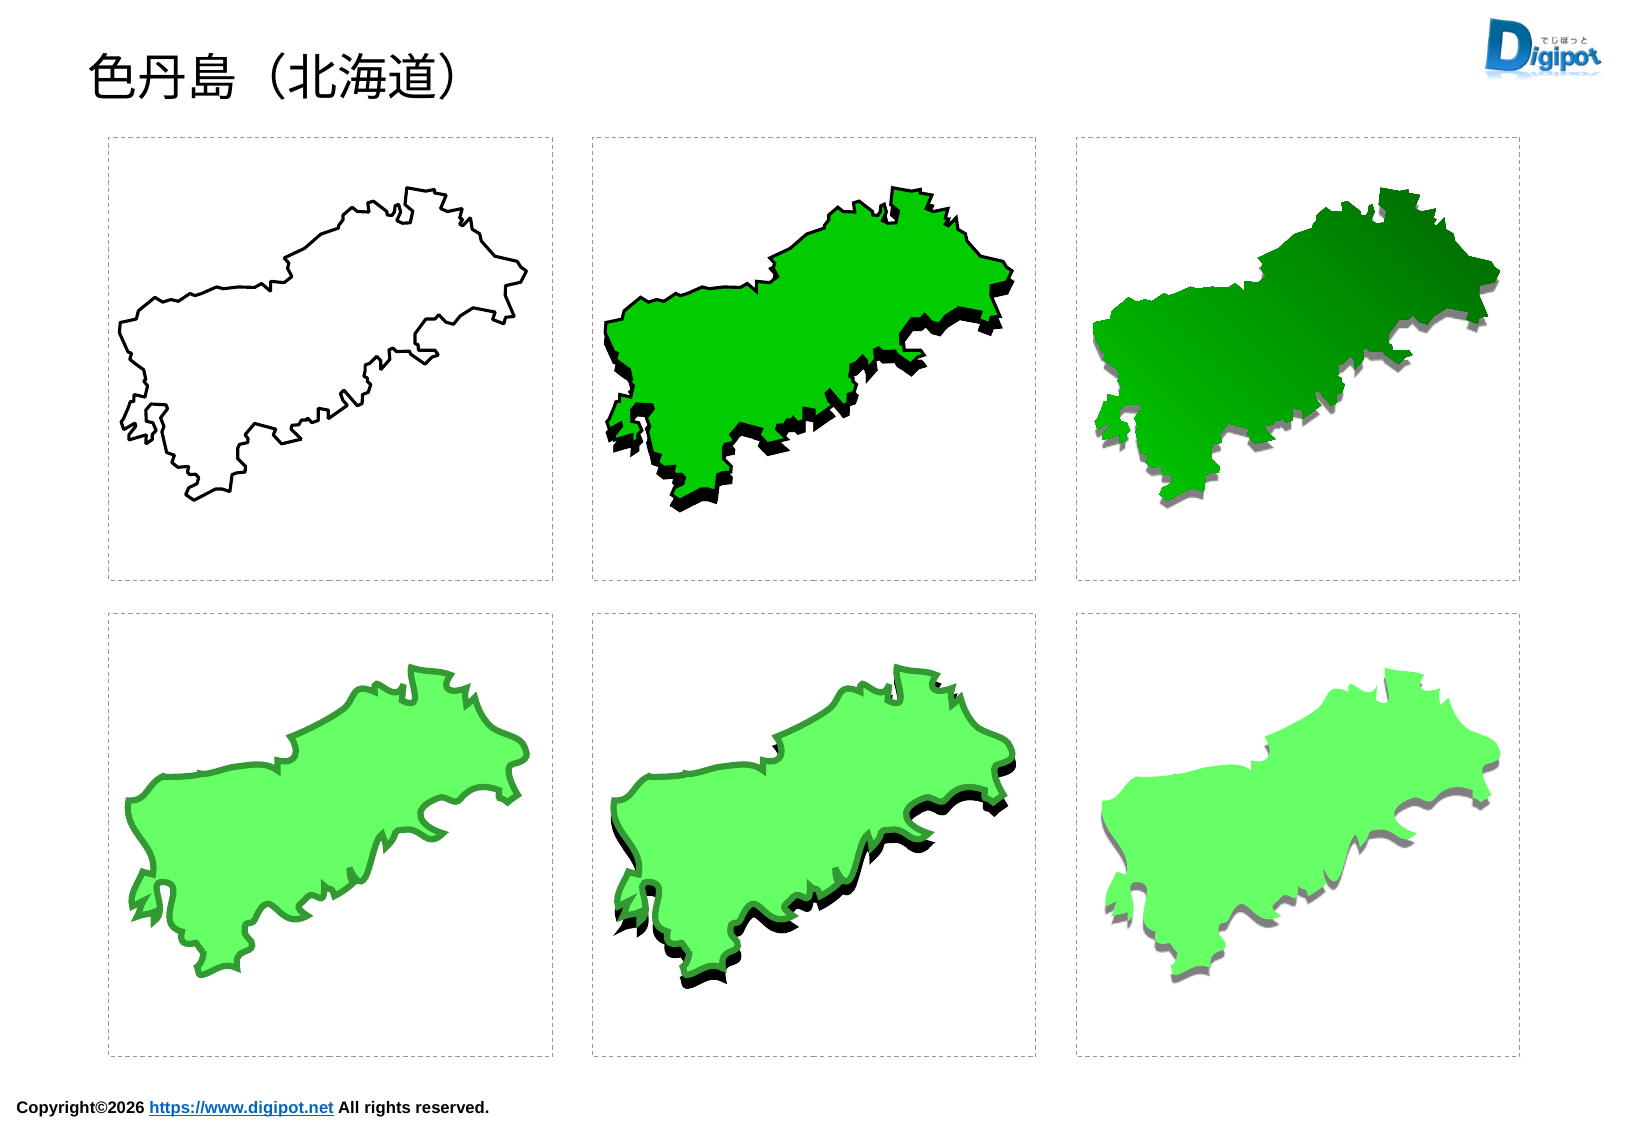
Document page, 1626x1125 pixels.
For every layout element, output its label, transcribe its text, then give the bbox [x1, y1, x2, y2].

text_box [612, 666, 1014, 976]
picture [1485, 18, 1602, 82]
text_box [1092, 186, 1502, 502]
text_box 色丹島（北海道） [72, 38, 503, 113]
text_box [118, 186, 528, 502]
text_box [126, 666, 528, 976]
text_box [604, 186, 1014, 502]
text_box [1100, 666, 1502, 976]
